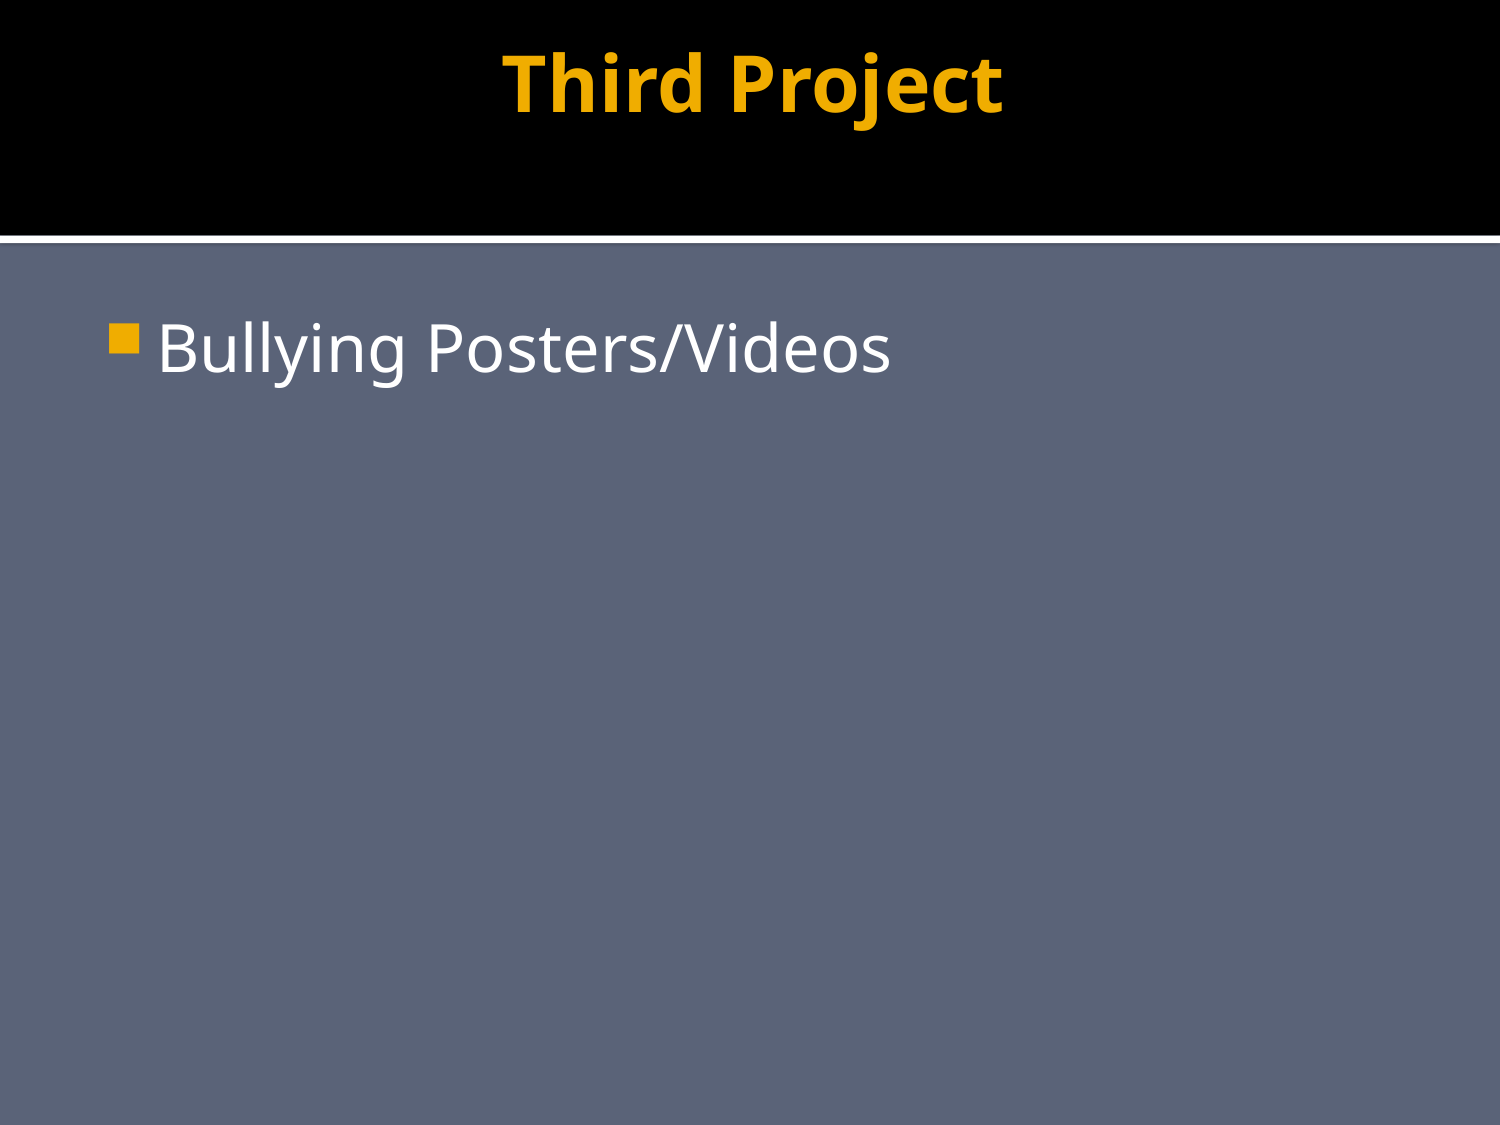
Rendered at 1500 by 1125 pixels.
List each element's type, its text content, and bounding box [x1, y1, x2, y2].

title Third Project [75, 25, 1425, 231]
list Bullying Posters/Videos [75, 291, 1425, 1050]
